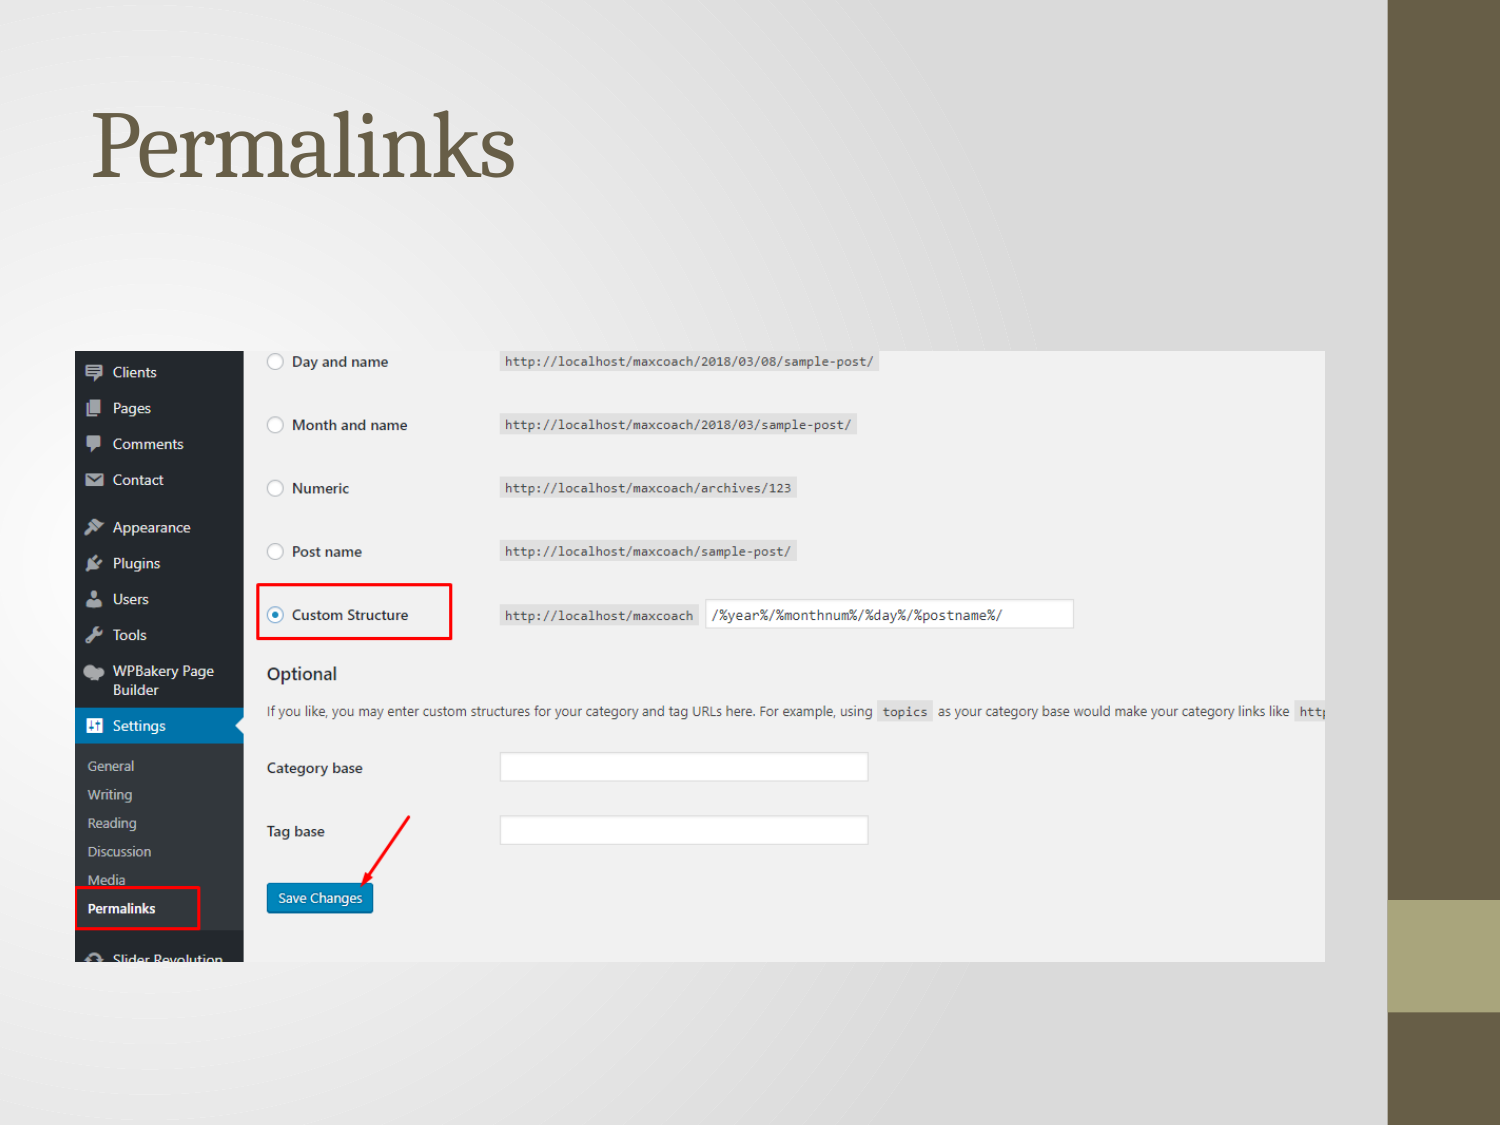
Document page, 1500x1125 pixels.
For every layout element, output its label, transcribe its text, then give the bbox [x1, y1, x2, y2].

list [74, 350, 1326, 962]
title Permalinks [75, 45, 1325, 233]
